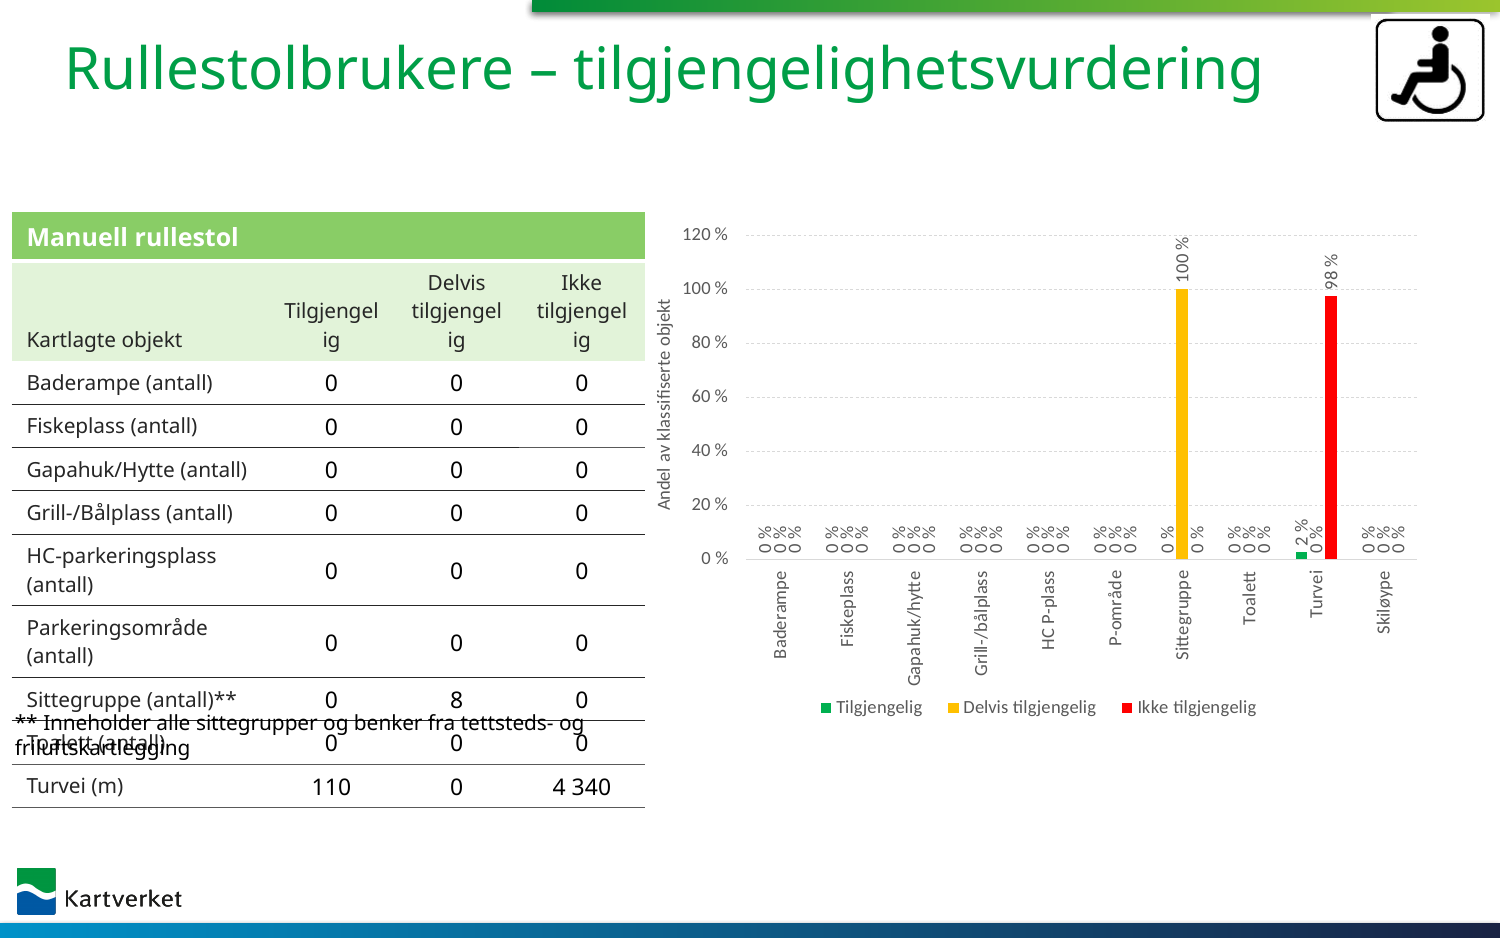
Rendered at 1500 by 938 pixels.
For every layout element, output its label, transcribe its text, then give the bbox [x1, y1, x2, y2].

picture [643, 218, 1427, 728]
table_cell Gapahuk/Hytte (antall) [12, 448, 269, 490]
table_cell Grill-/Bålplass (antall) [12, 491, 269, 534]
table_cell Kartlagte objekt [12, 263, 269, 361]
table_cell 0 [519, 448, 638, 490]
table_cell 0 [269, 491, 394, 534]
table_cell HC-parkeringsplass (antall) [12, 535, 269, 605]
table_cell Baderampe (antall) [12, 361, 269, 404]
table_cell 0 [519, 535, 638, 605]
table_cell 0 [519, 606, 638, 677]
table_cell 0 [519, 678, 638, 702]
table_header Manuell rullestol [12, 212, 645, 259]
table_cell 0 [269, 448, 394, 490]
table_cell 0 [269, 606, 394, 677]
table_cell 110 [269, 768, 394, 807]
table_cell Ikke tilgjengelig [519, 263, 638, 361]
table_cell Tilgjengelig [269, 263, 394, 361]
table_cell Sittegruppe (antall)** [12, 678, 269, 702]
table_cell Fiskeplass (antall) [12, 405, 269, 447]
table_cell 0 [394, 491, 519, 534]
table_cell Parkeringsområde (antall) [12, 606, 269, 677]
table_cell 0 [394, 535, 519, 605]
table_cell 0 [394, 405, 519, 447]
table_cell 0 [519, 405, 638, 447]
table_cell 0 [394, 361, 519, 404]
table_cell 4 340 [519, 768, 645, 807]
table_cell Delvis tilgjengelig [394, 263, 519, 361]
table_cell 0 [394, 448, 519, 490]
text_box Rullestolbrukere – tilgjengelighetsvurdering [49, 12, 1372, 109]
table_cell 8 [394, 678, 519, 702]
table_cell 0 [269, 535, 394, 605]
picture [1371, 13, 1491, 127]
table_cell 0 [394, 768, 519, 807]
text_box ** Inneholder alle sittegrupper og benker fra tettsteds- og friluftskartlegging [0, 702, 745, 768]
table_cell 0 [519, 361, 638, 404]
table_cell 0 [269, 678, 394, 702]
table_cell 0 [519, 491, 638, 534]
table_cell Turvei (m) [12, 768, 269, 807]
table_cell 0 [269, 405, 394, 447]
table_cell 0 [269, 361, 394, 404]
table_cell 0 [394, 606, 519, 677]
